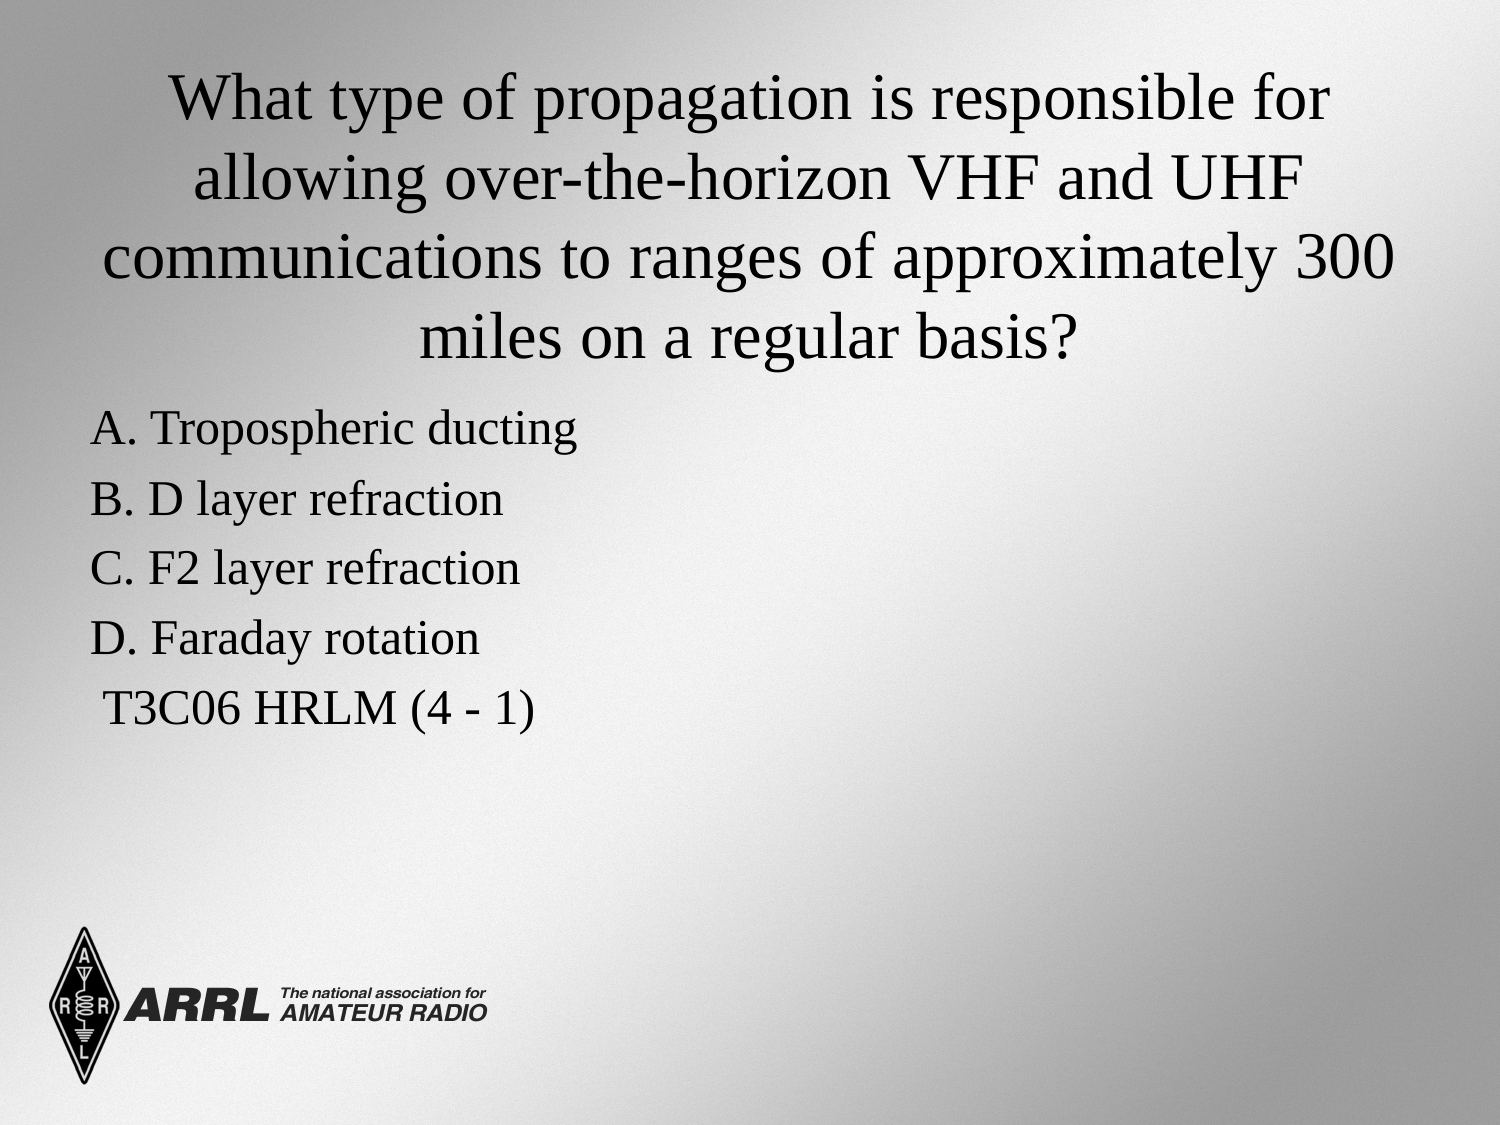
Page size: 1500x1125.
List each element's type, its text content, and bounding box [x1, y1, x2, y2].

title What type of propagation is responsible for allowing over-the-horizon VHF and UHF communications to ranges of approximately 300 miles on a regular basis? [75, 45, 1425, 233]
picture [0, 0, 1500, 1125]
list A. Tropospheric ducting B. D layer refraction C. F2 layer refraction D. Faraday rotation T3C06 HRLM (4 - 1) [75, 387, 1425, 1005]
